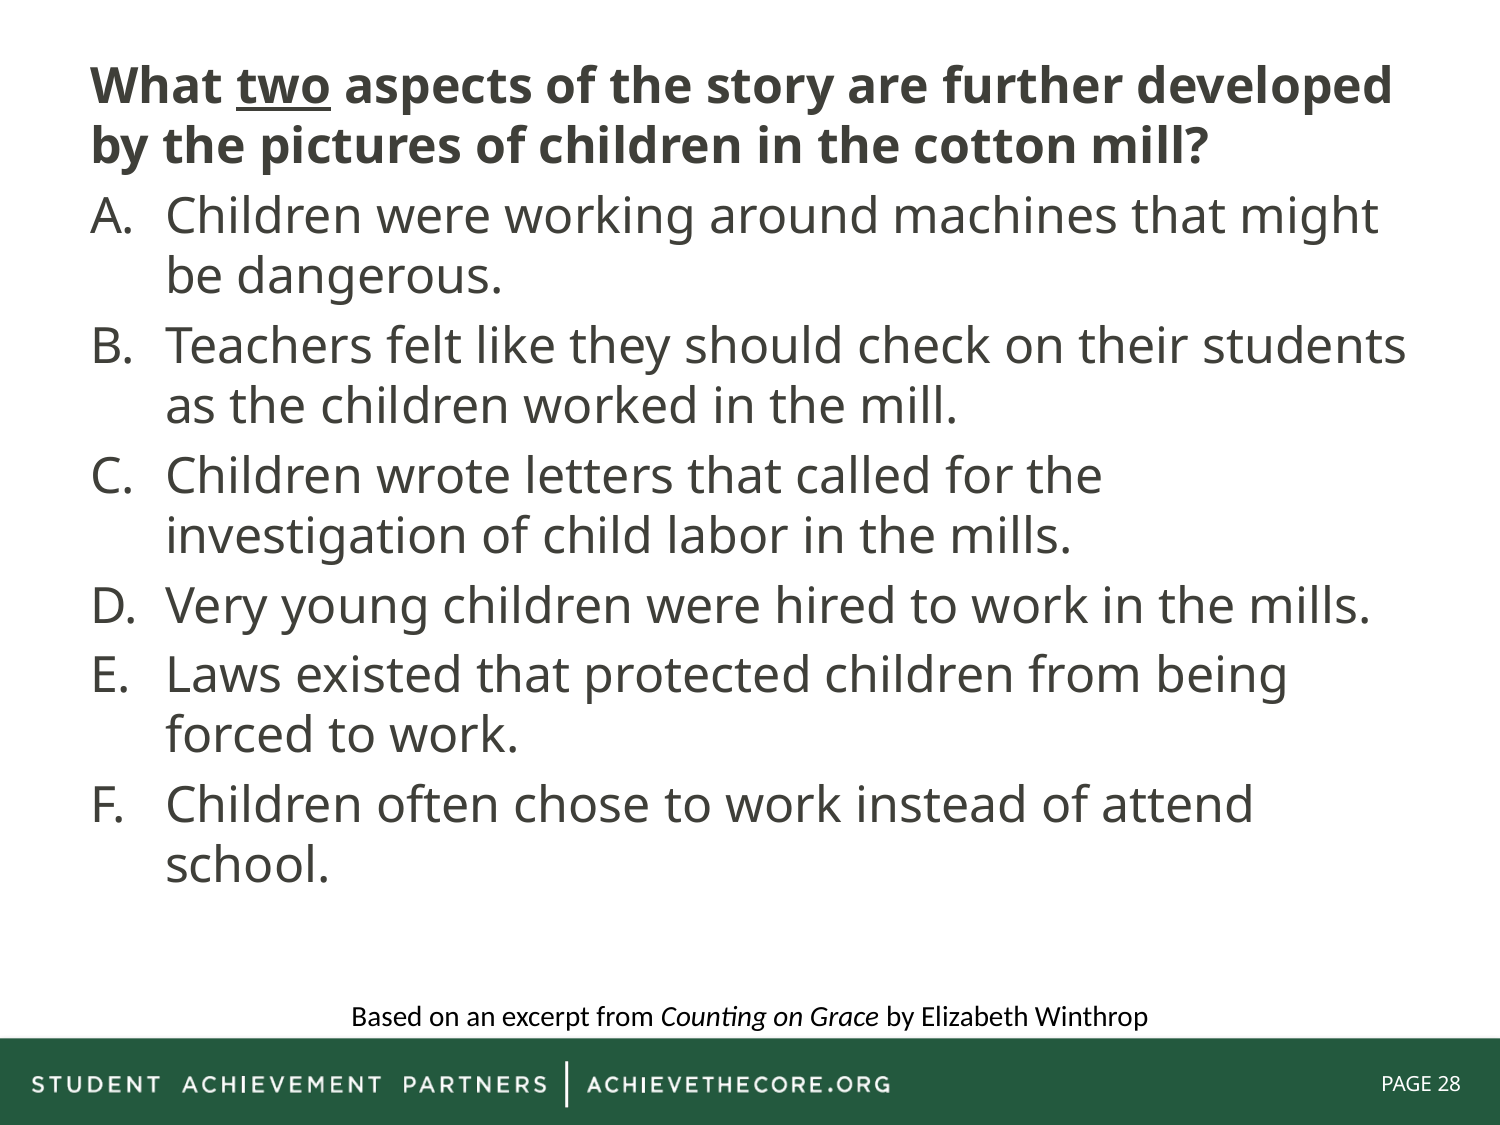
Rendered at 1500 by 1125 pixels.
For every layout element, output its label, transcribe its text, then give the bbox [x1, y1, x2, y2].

text_box Based on an excerpt from Counting on Grace by Elizabeth Winthrop [74, 989, 1425, 1040]
list What two aspects of the story are further developed by the pictures of children in the cotton mill? Children were working around machines that might be dangerous. Teachers felt like they should check on their students as the children worked in the mill. Children wrote letters that called for the investigation of child labor in the mills. Very young children were hired to work in the mills. Laws existed that protected children from being forced to work. Children often chose to work instead of attend school. [75, 45, 1425, 978]
